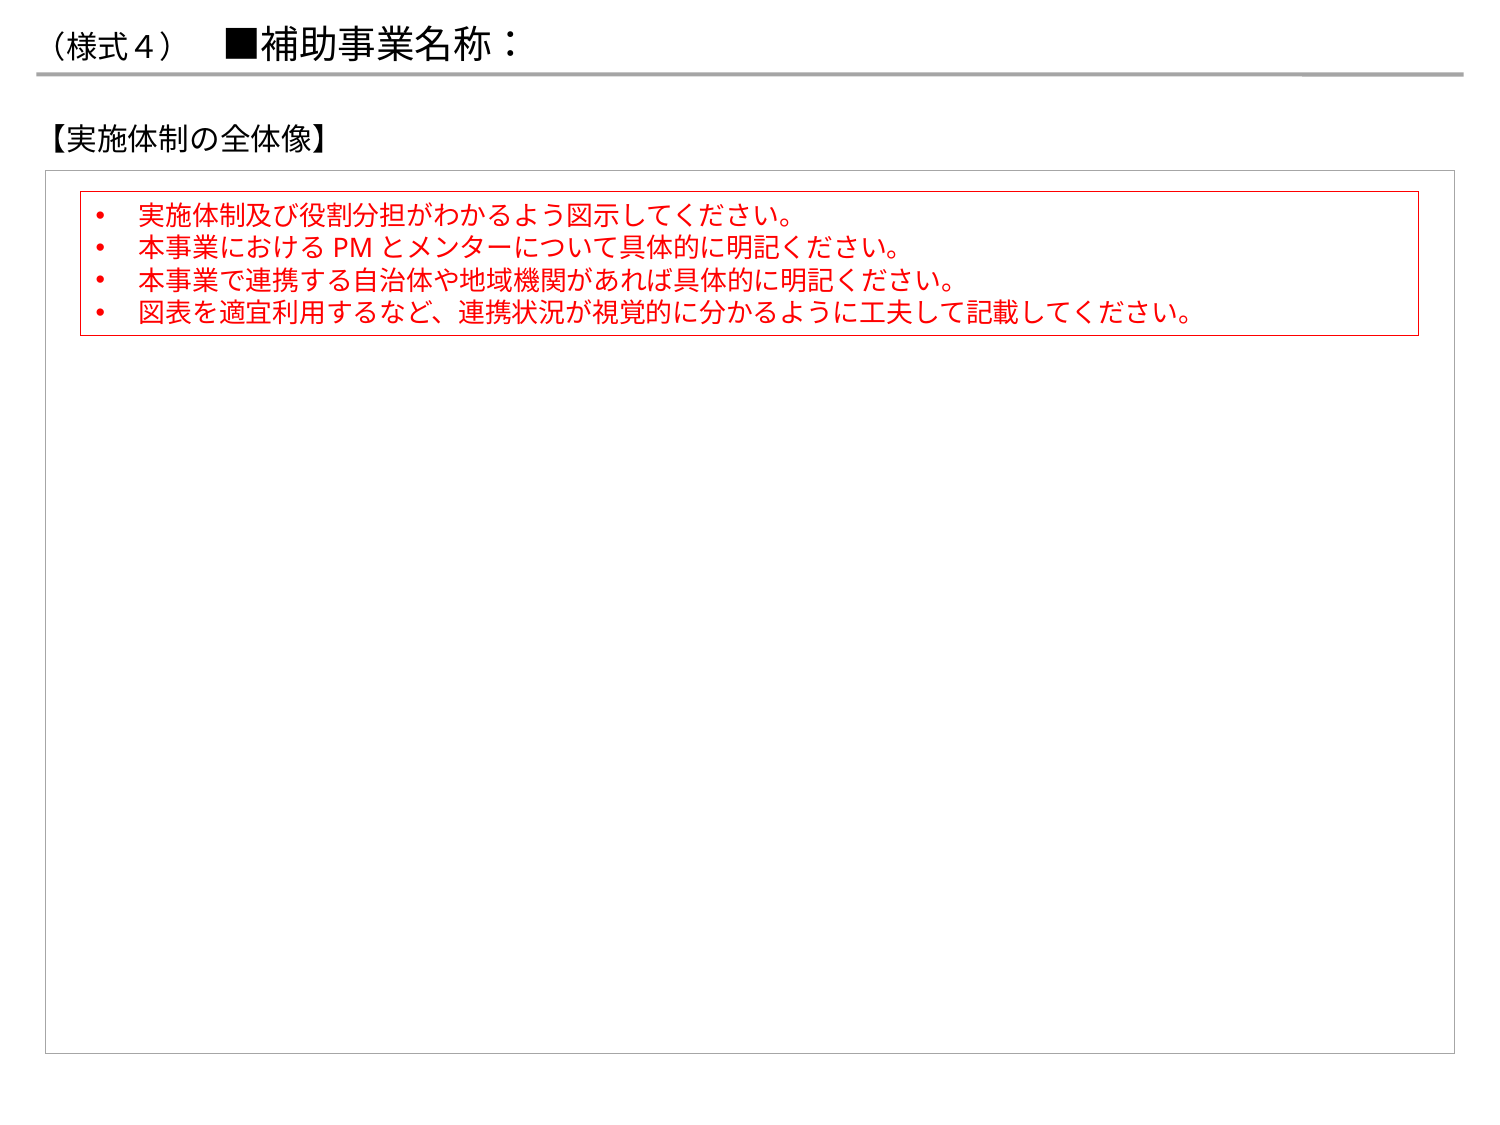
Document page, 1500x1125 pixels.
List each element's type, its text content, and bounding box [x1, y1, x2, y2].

text_box 実施体制及び役割分担がわかるよう図示してください。 本事業におけるPMとメンターについて具体的に明記ください。 本事業で連携する自治体や地域機関があれば具体的に明記ください。 図表を適宜利用するなど、連携状況が視覚的に分かるように工夫して記載してください。 [80, 191, 1419, 336]
text_box [45, 170, 1455, 1054]
text_box （様式４） ■補助事業名称： [20, 9, 1415, 78]
text_box 【実施体制の全体像】 [21, 116, 1430, 171]
